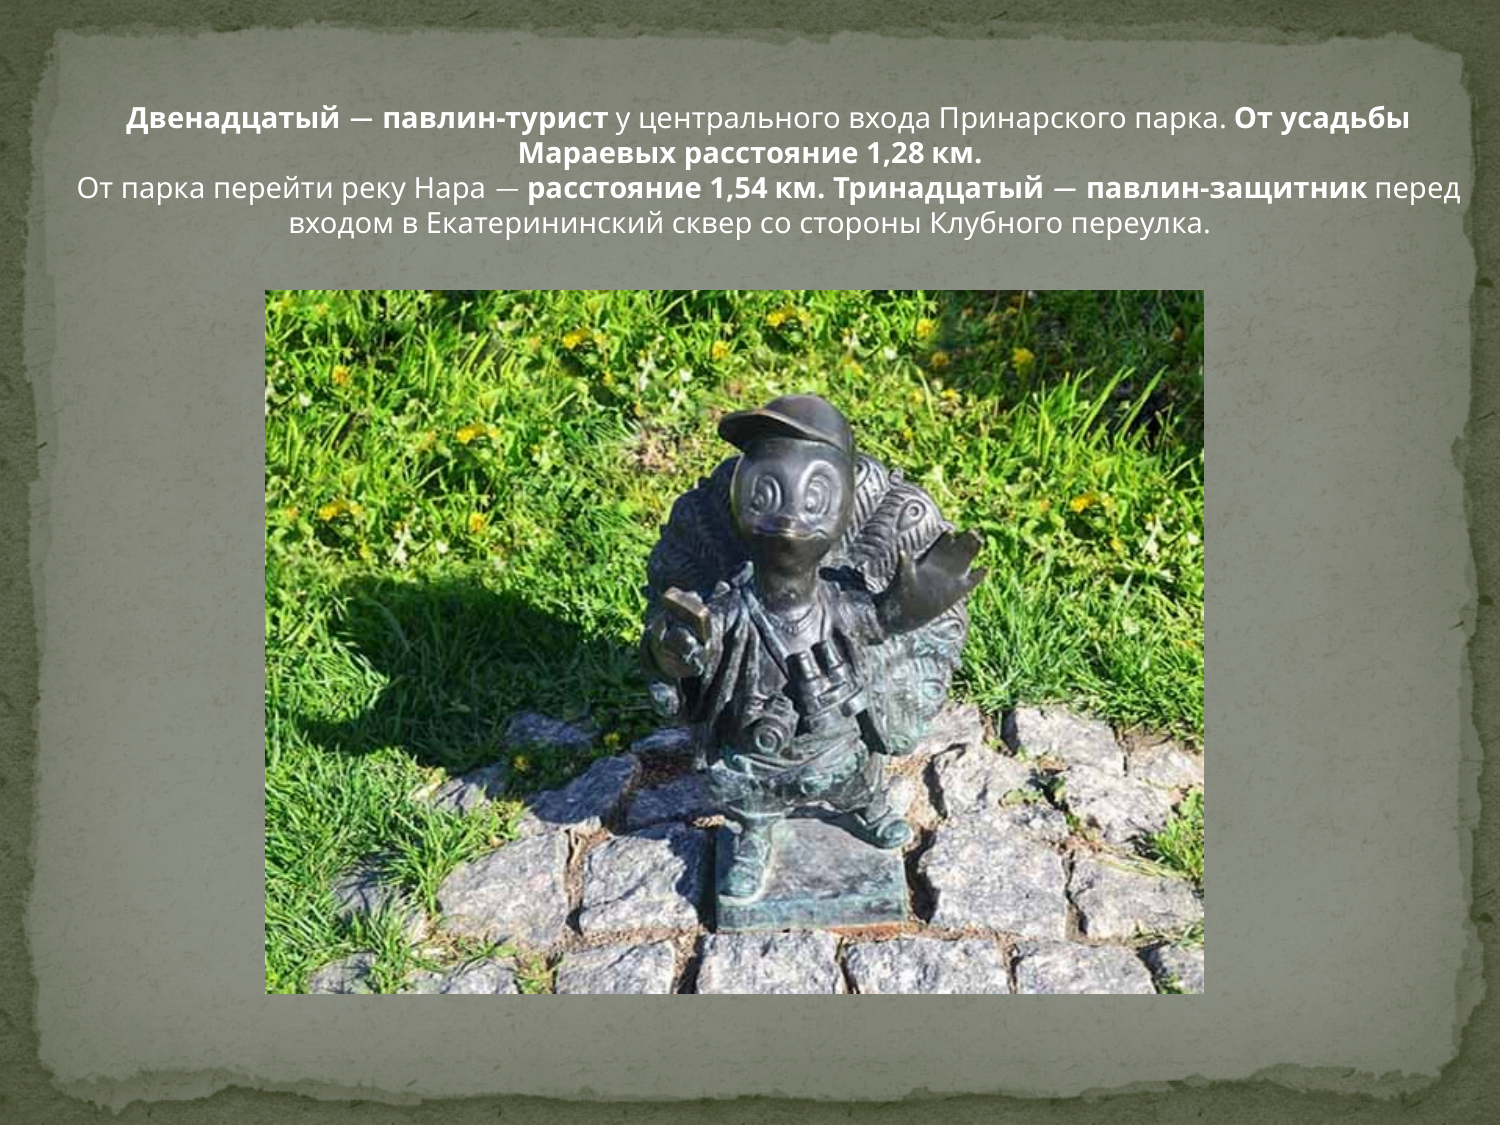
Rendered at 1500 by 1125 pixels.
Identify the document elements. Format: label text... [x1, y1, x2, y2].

picture [265, 290, 1204, 994]
text_box Двенадцатый — павлин-турист у центрального входа Принарского парка. От усадьбы Мараевых расстояние 1,28 км. От парка перейти реку Нара — расстояние 1,54 км. Тринадцатый — павлин-защитник перед входом в Екатерининский сквер со стороны Клубного переулка. [0, 91, 1500, 247]
